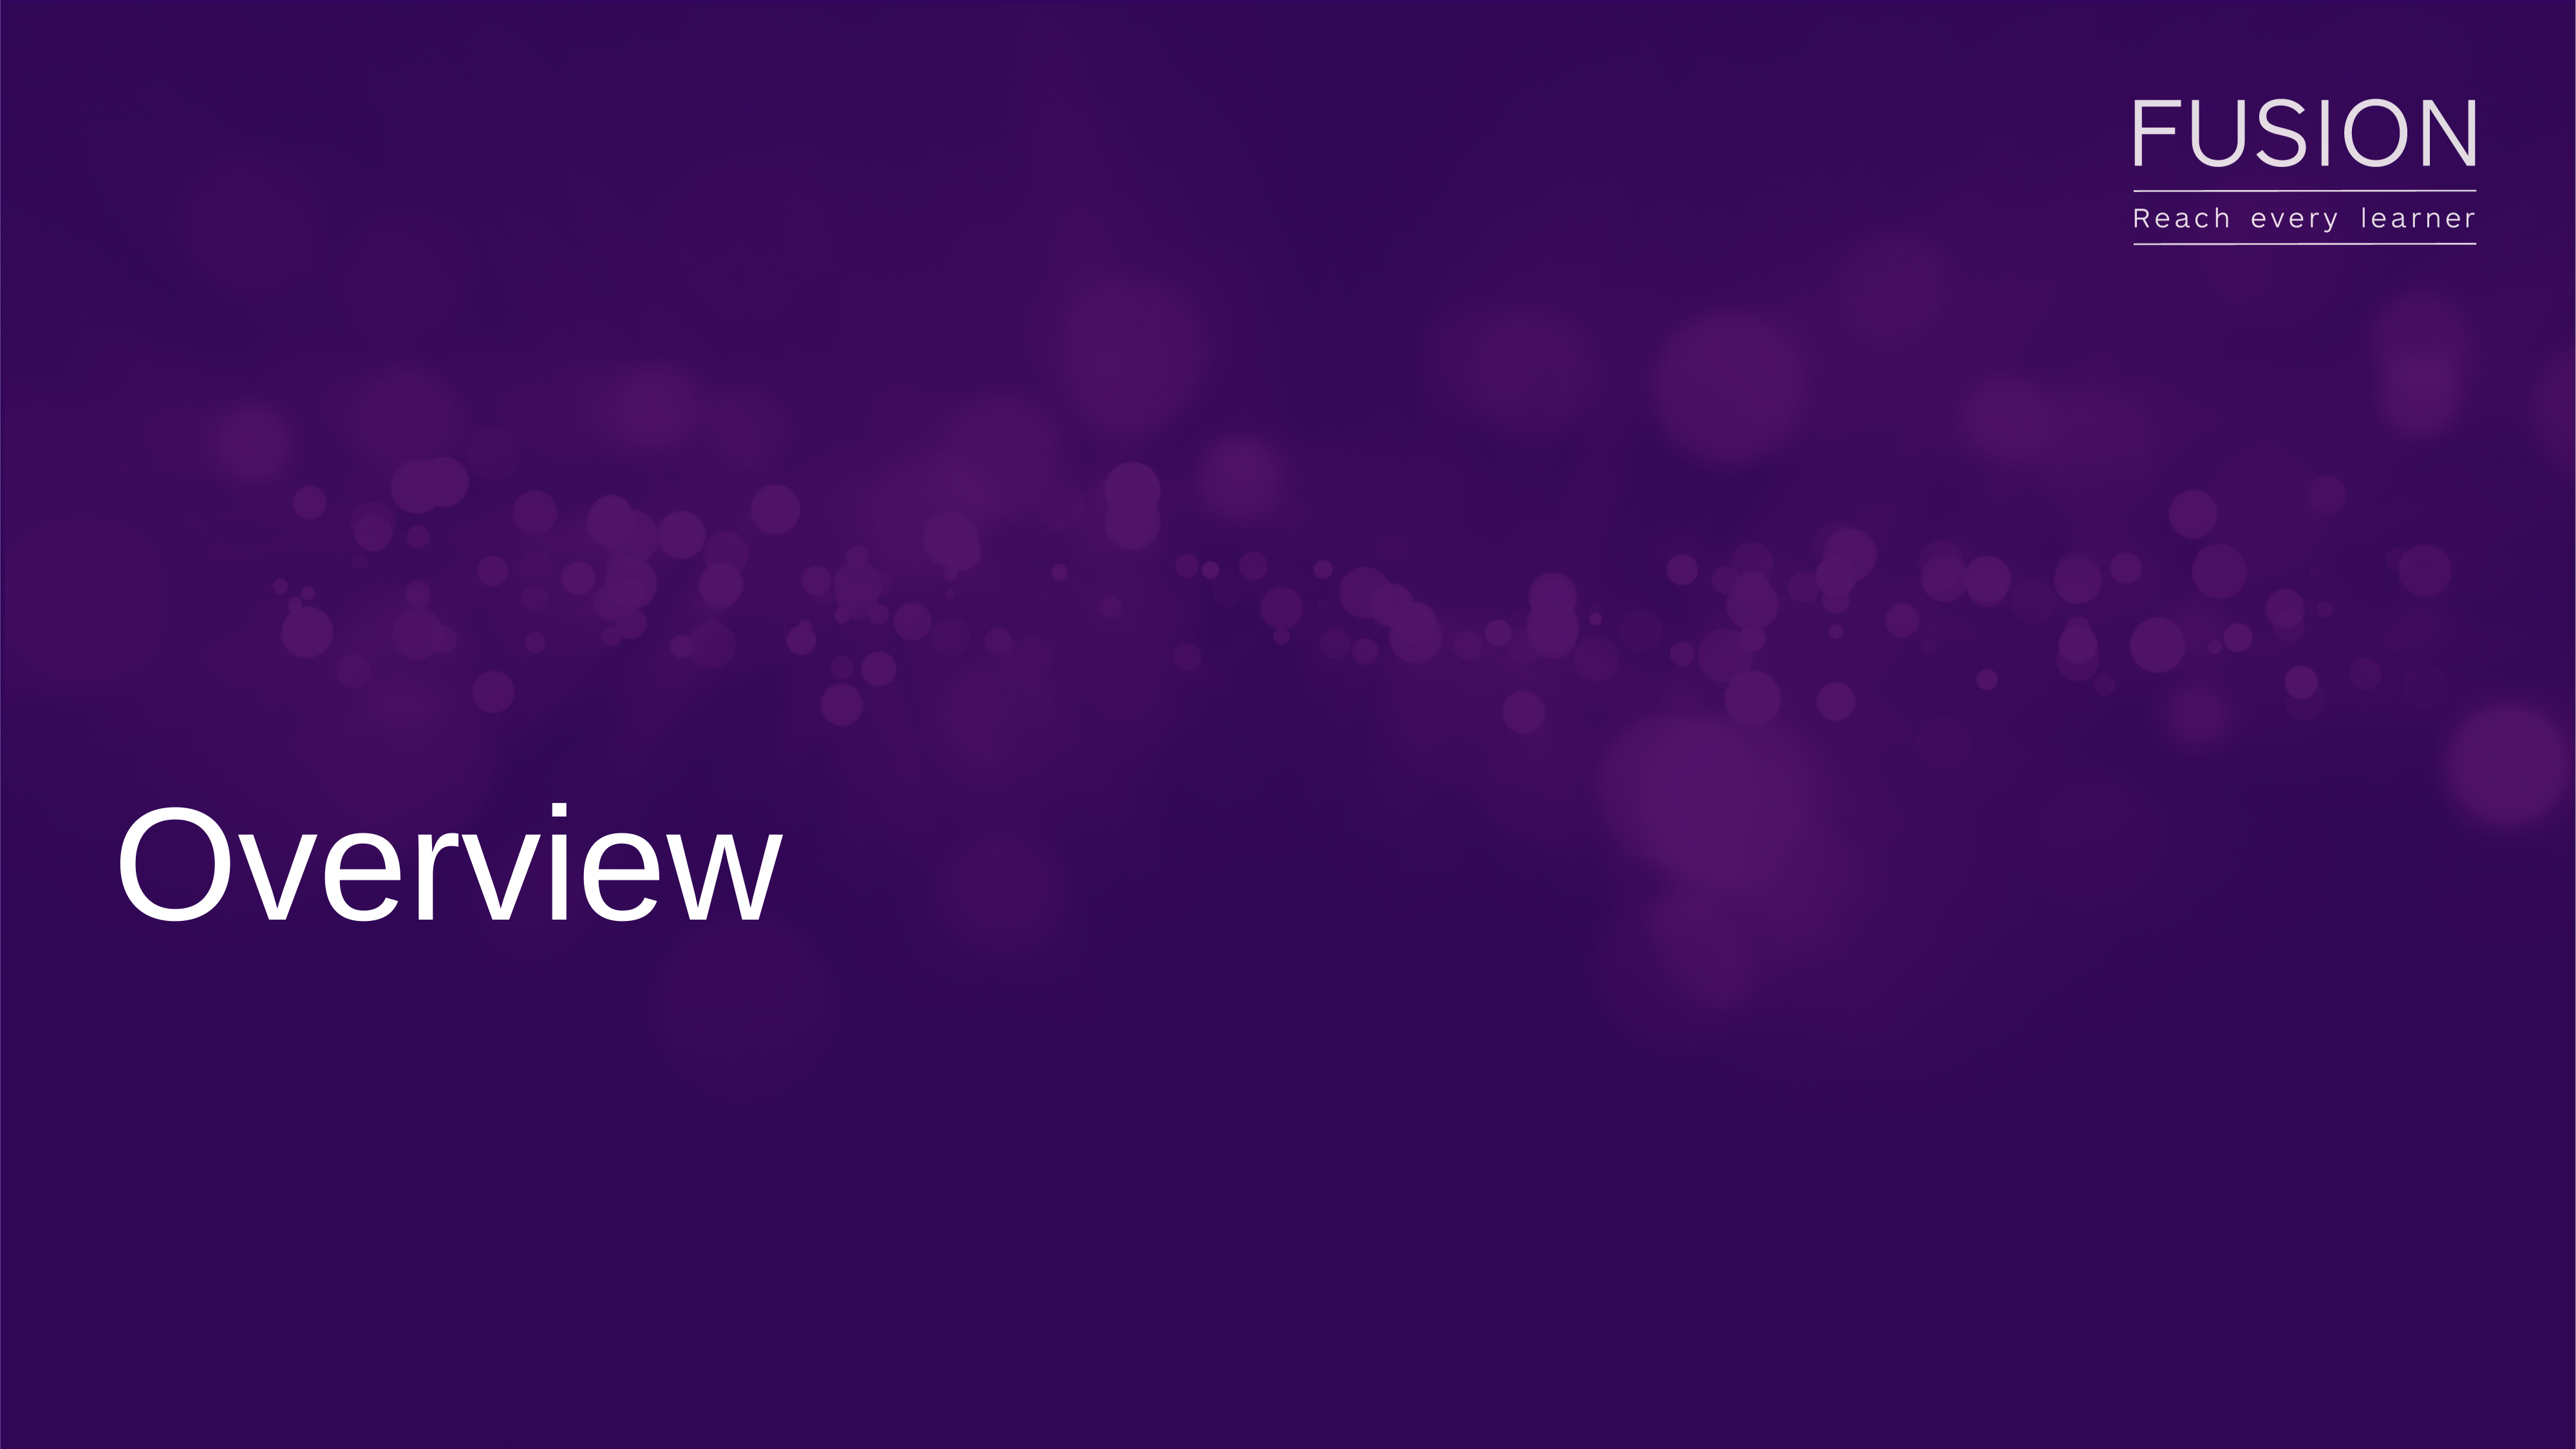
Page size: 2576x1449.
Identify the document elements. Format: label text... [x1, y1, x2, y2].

picture [0, 0, 2576, 1449]
title Overview [103, 455, 2244, 960]
